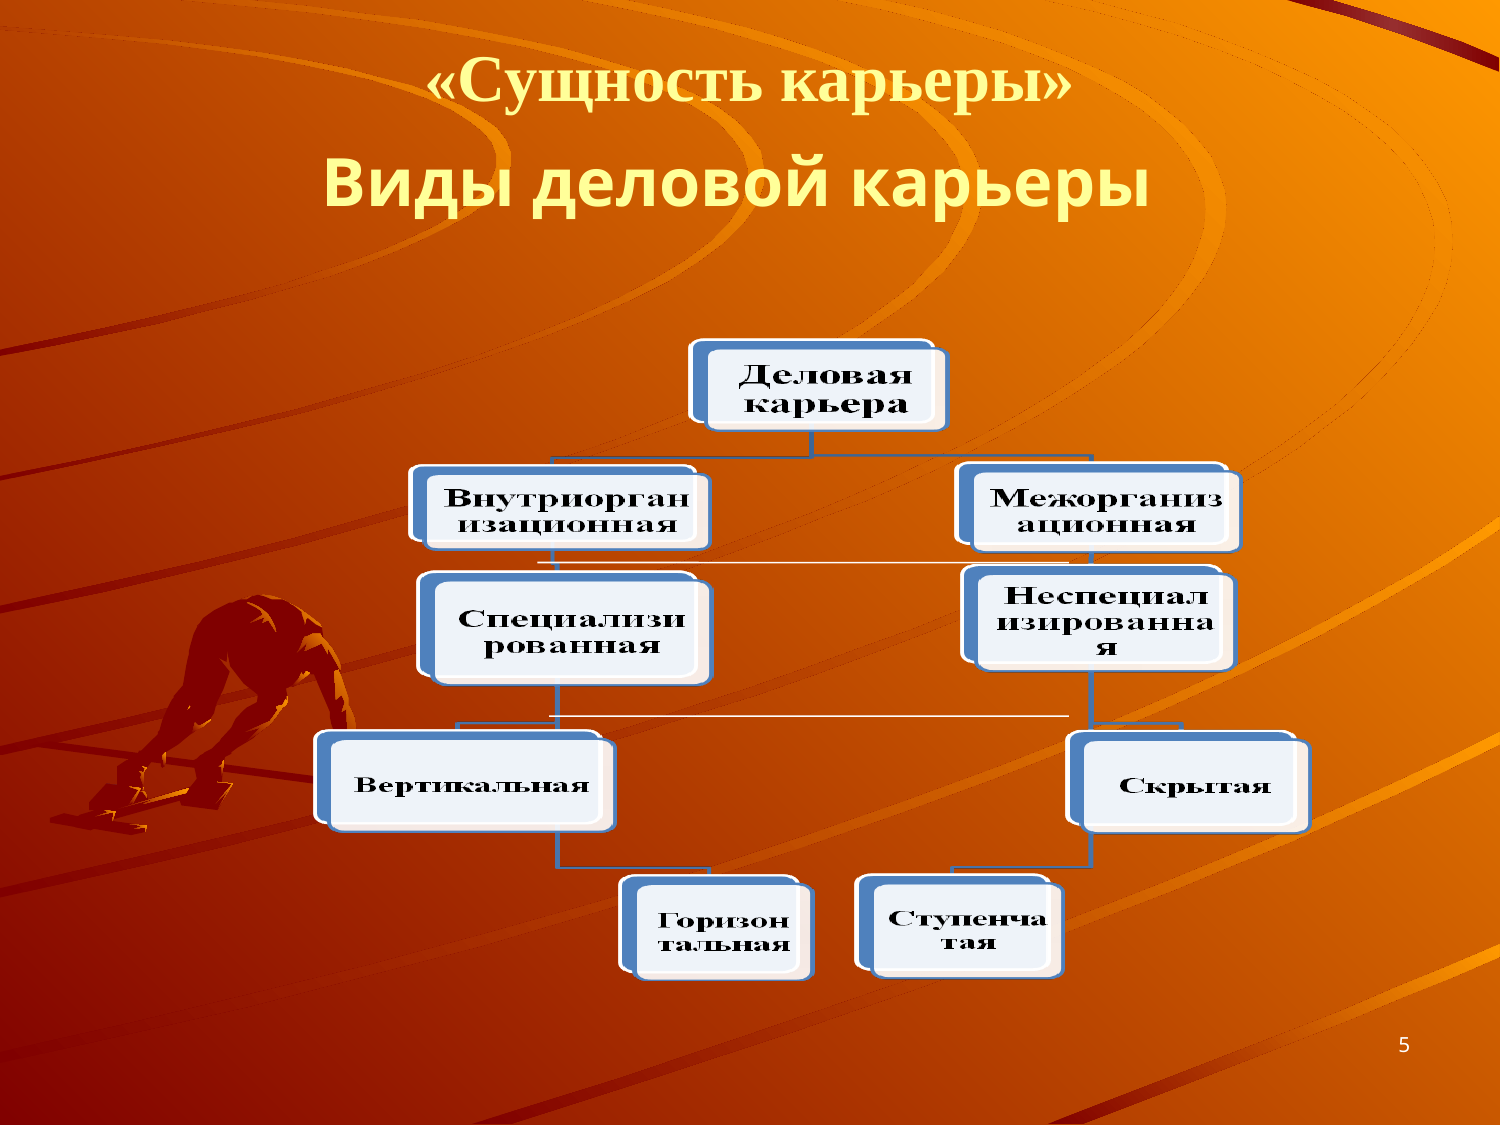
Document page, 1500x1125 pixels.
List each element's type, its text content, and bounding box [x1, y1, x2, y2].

slide_number 5 [1074, 1023, 1426, 1100]
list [312, 243, 1318, 1059]
title «Сущность карьеры» Виды деловой карьеры [74, 25, 1426, 233]
